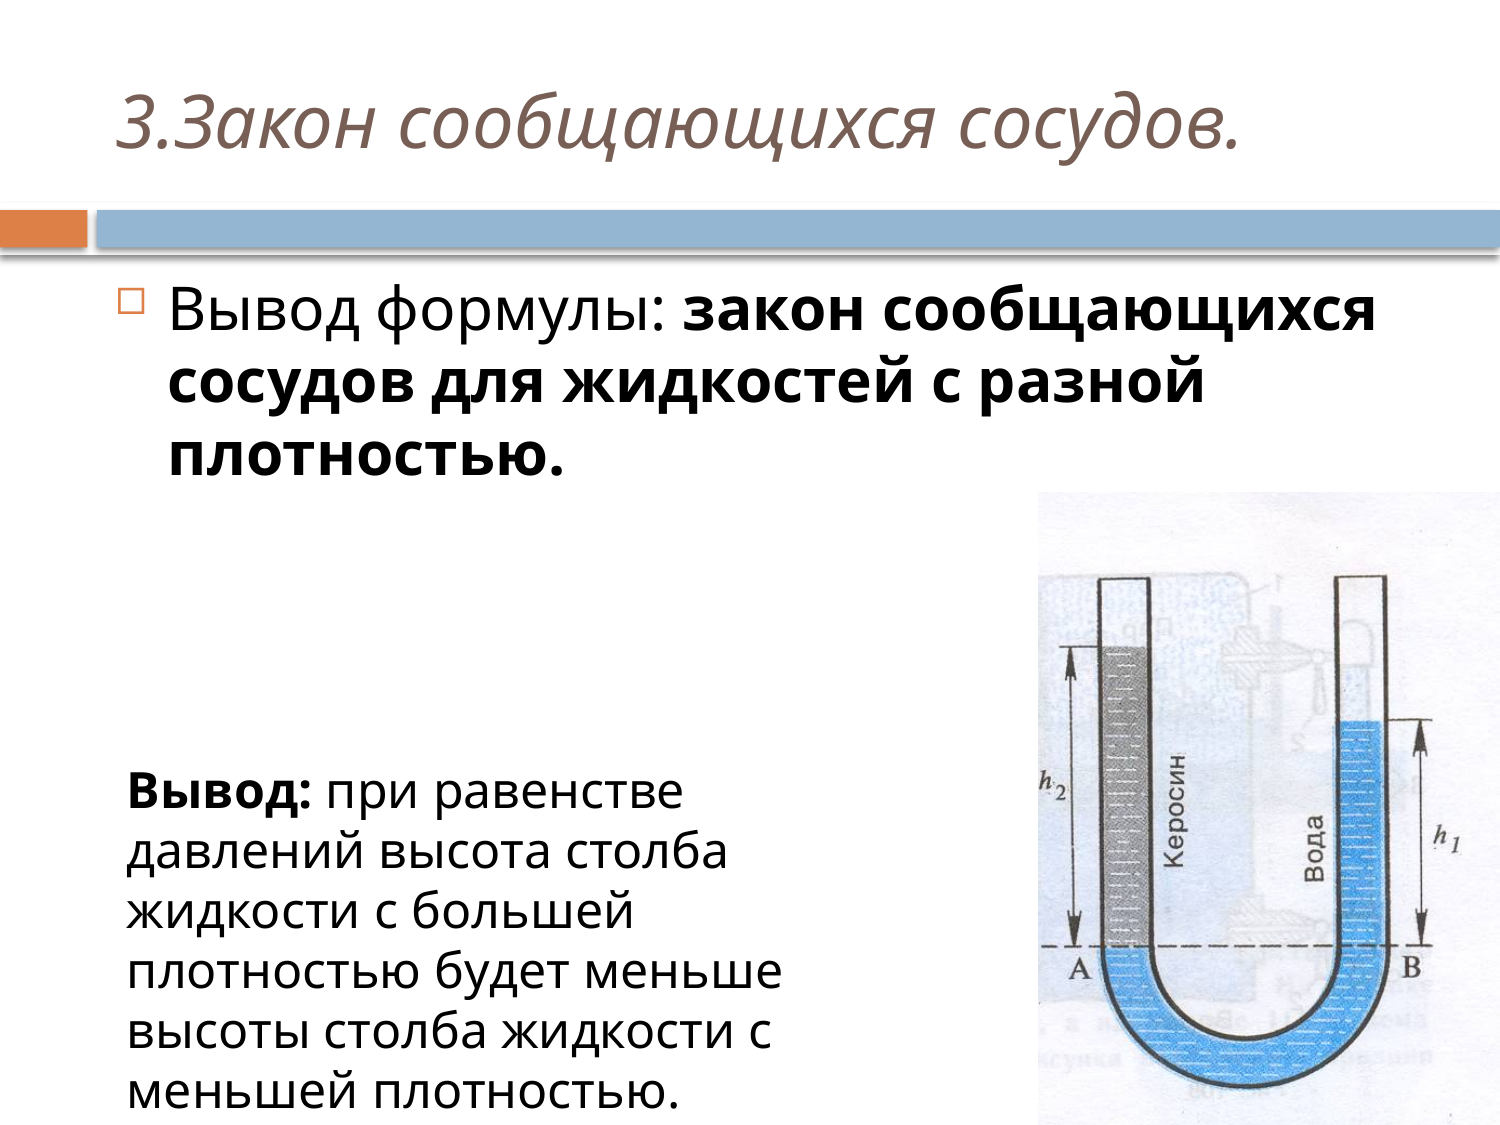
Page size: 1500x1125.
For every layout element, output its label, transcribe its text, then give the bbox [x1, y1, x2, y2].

picture [1038, 492, 1500, 1125]
title 3.Закон сообщающихся сосудов. [100, 37, 1438, 200]
list Вывод формулы: закон сообщающихся сосудов для жидкостей с разной плотностью. [100, 262, 1438, 1000]
text_box Вывод: при равенстве давлений высота столба жидкости с большей плотностью будет меньше высоты столба жидкости с меньшей плотностью. [112, 751, 863, 1125]
